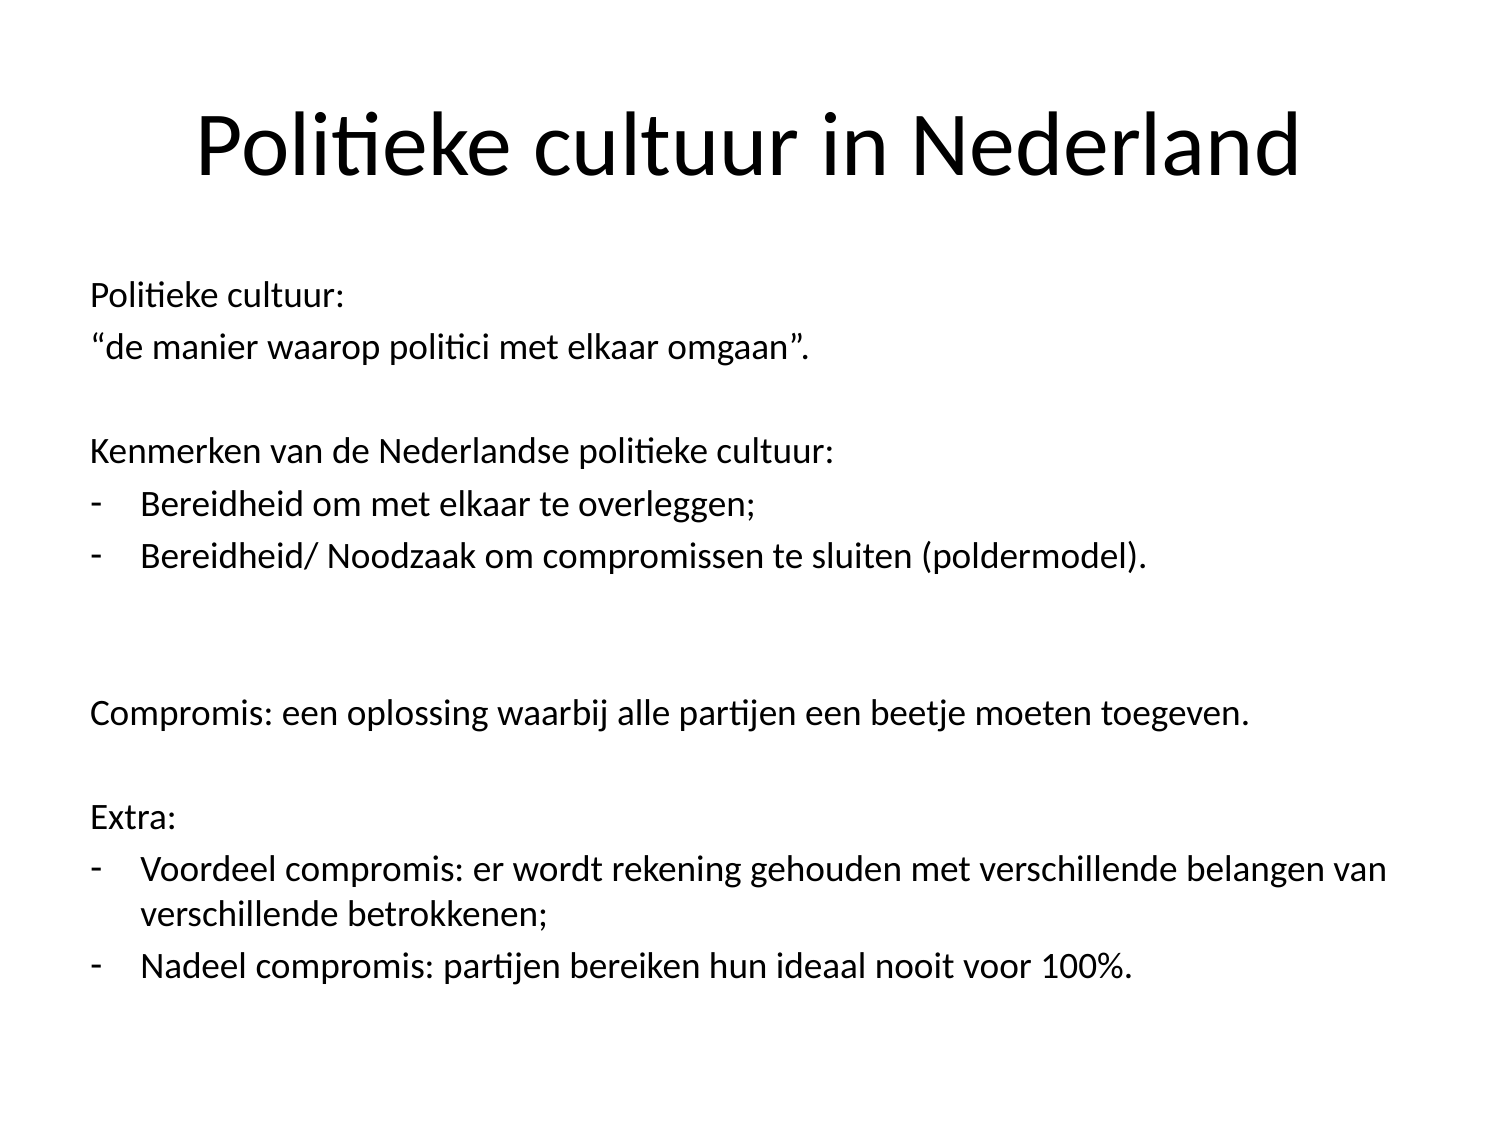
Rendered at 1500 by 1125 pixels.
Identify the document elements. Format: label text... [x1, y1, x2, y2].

list Politieke cultuur: “de manier waarop politici met elkaar omgaan”. Kenmerken van de Nederlandse politieke cultuur: Bereidheid om met elkaar te overleggen; Bereidheid/ Noodzaak om compromissen te sluiten (poldermodel). Compromis: een oplossing waarbij alle partijen een beetje moeten toegeven. Extra: Voordeel compromis: er wordt rekening gehouden met verschillende belangen van verschillende betrokkenen; Nadeel compromis: partijen bereiken hun ideaal nooit voor 100%. [75, 262, 1425, 1005]
title Politieke cultuur in Nederland [75, 45, 1425, 233]
